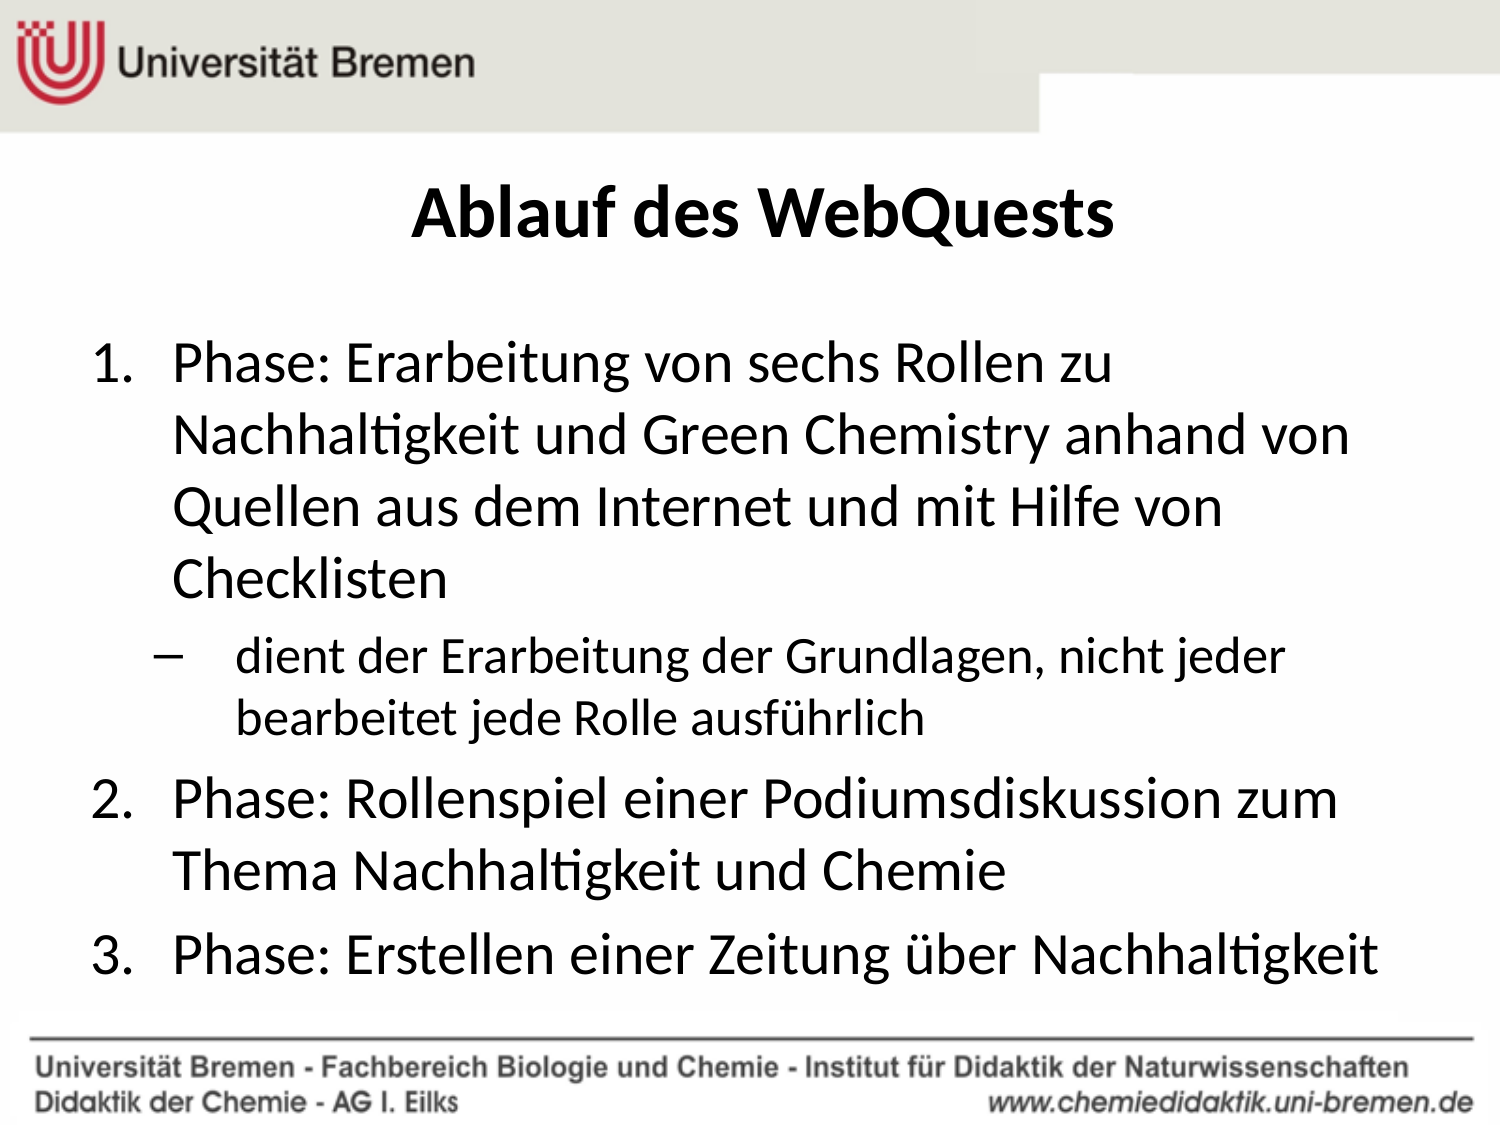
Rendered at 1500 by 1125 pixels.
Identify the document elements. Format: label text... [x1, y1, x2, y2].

list Phase: Erarbeitung von sechs Rollen zu Nachhaltigkeit und Green Chemistry anhand von Quellen aus dem Internet und mit Hilfe von Checklisten dient der Erarbeitung der Grundlagen, nicht jeder bearbeitet jede Rolle ausführlich Phase: Rollenspiel einer Podiumsdiskussion zum Thema Nachhaltigkeit und Chemie Phase: Erstellen einer Zeitung über Nachhaltigkeit [75, 314, 1425, 1005]
title Ablauf des WebQuests [88, 113, 1439, 302]
picture [0, 0, 1500, 1125]
